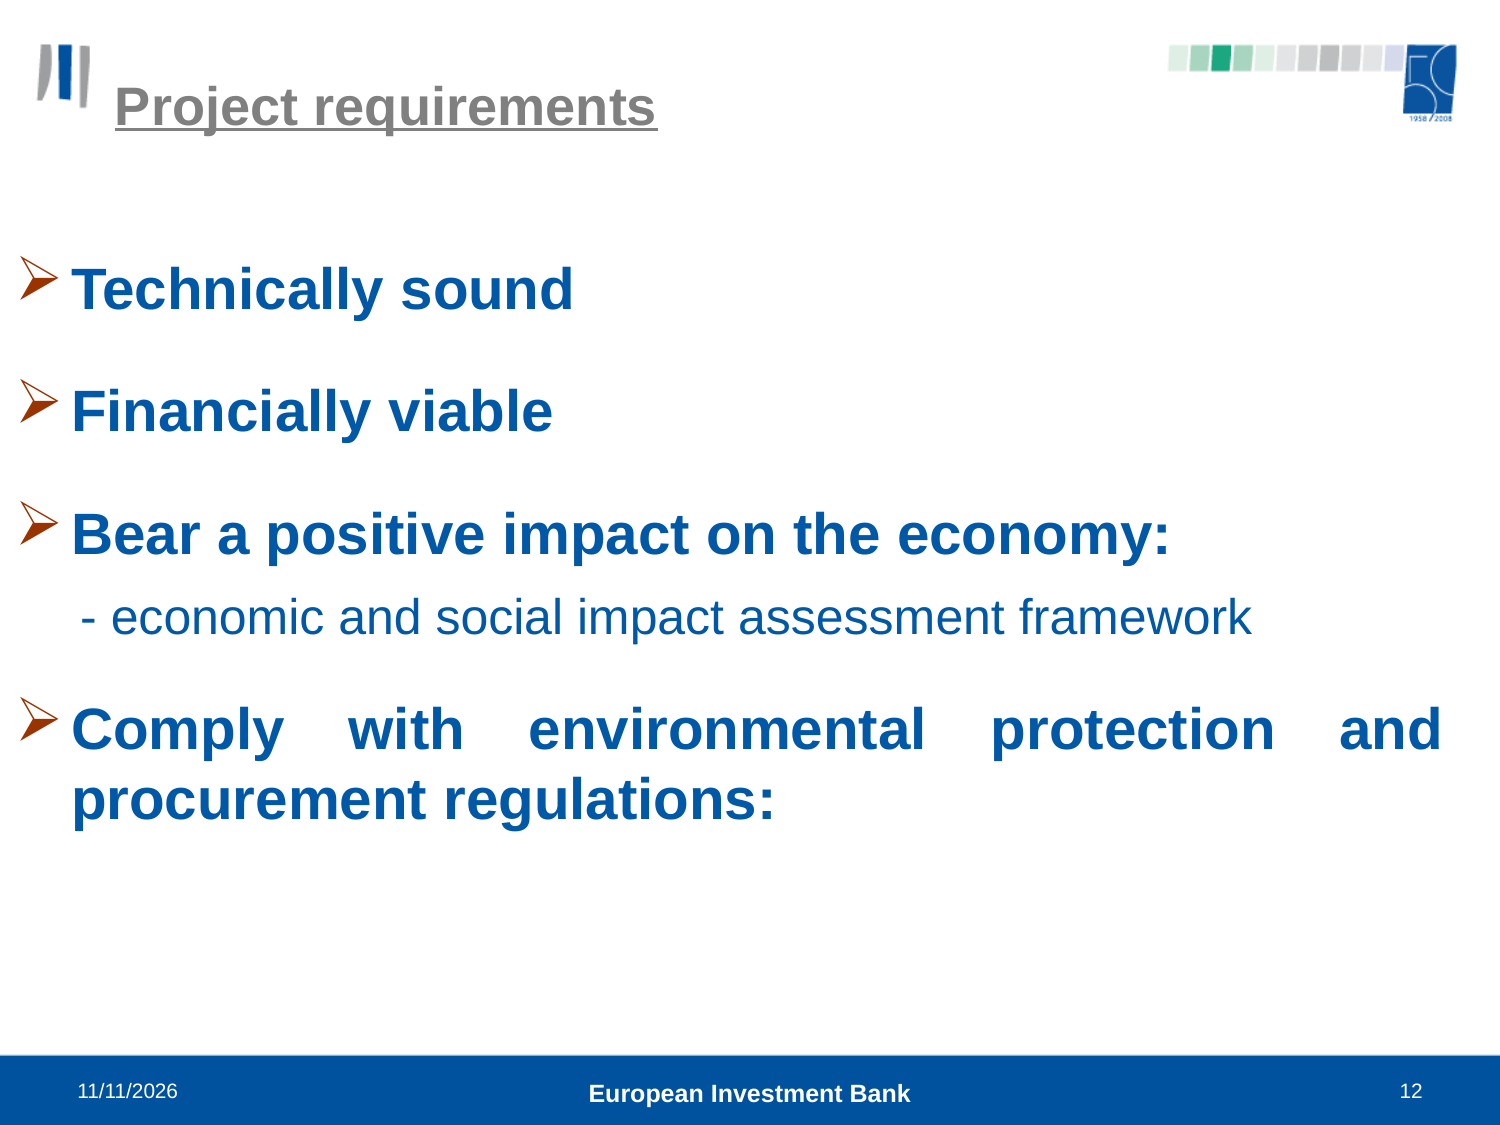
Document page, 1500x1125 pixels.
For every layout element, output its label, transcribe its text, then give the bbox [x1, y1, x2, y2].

footer European Investment Bank [229, 1070, 1271, 1125]
text_box Project requirements [100, 66, 998, 142]
slide_number 12 [1274, 1070, 1438, 1125]
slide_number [62, 1070, 226, 1125]
picture [0, 0, 1500, 1125]
list Technically sound Financially viable Bear a positive impact on the economy: - economic and social impact assessment framework Comply with environmental protection and procurement regulations: [0, 243, 1460, 1012]
